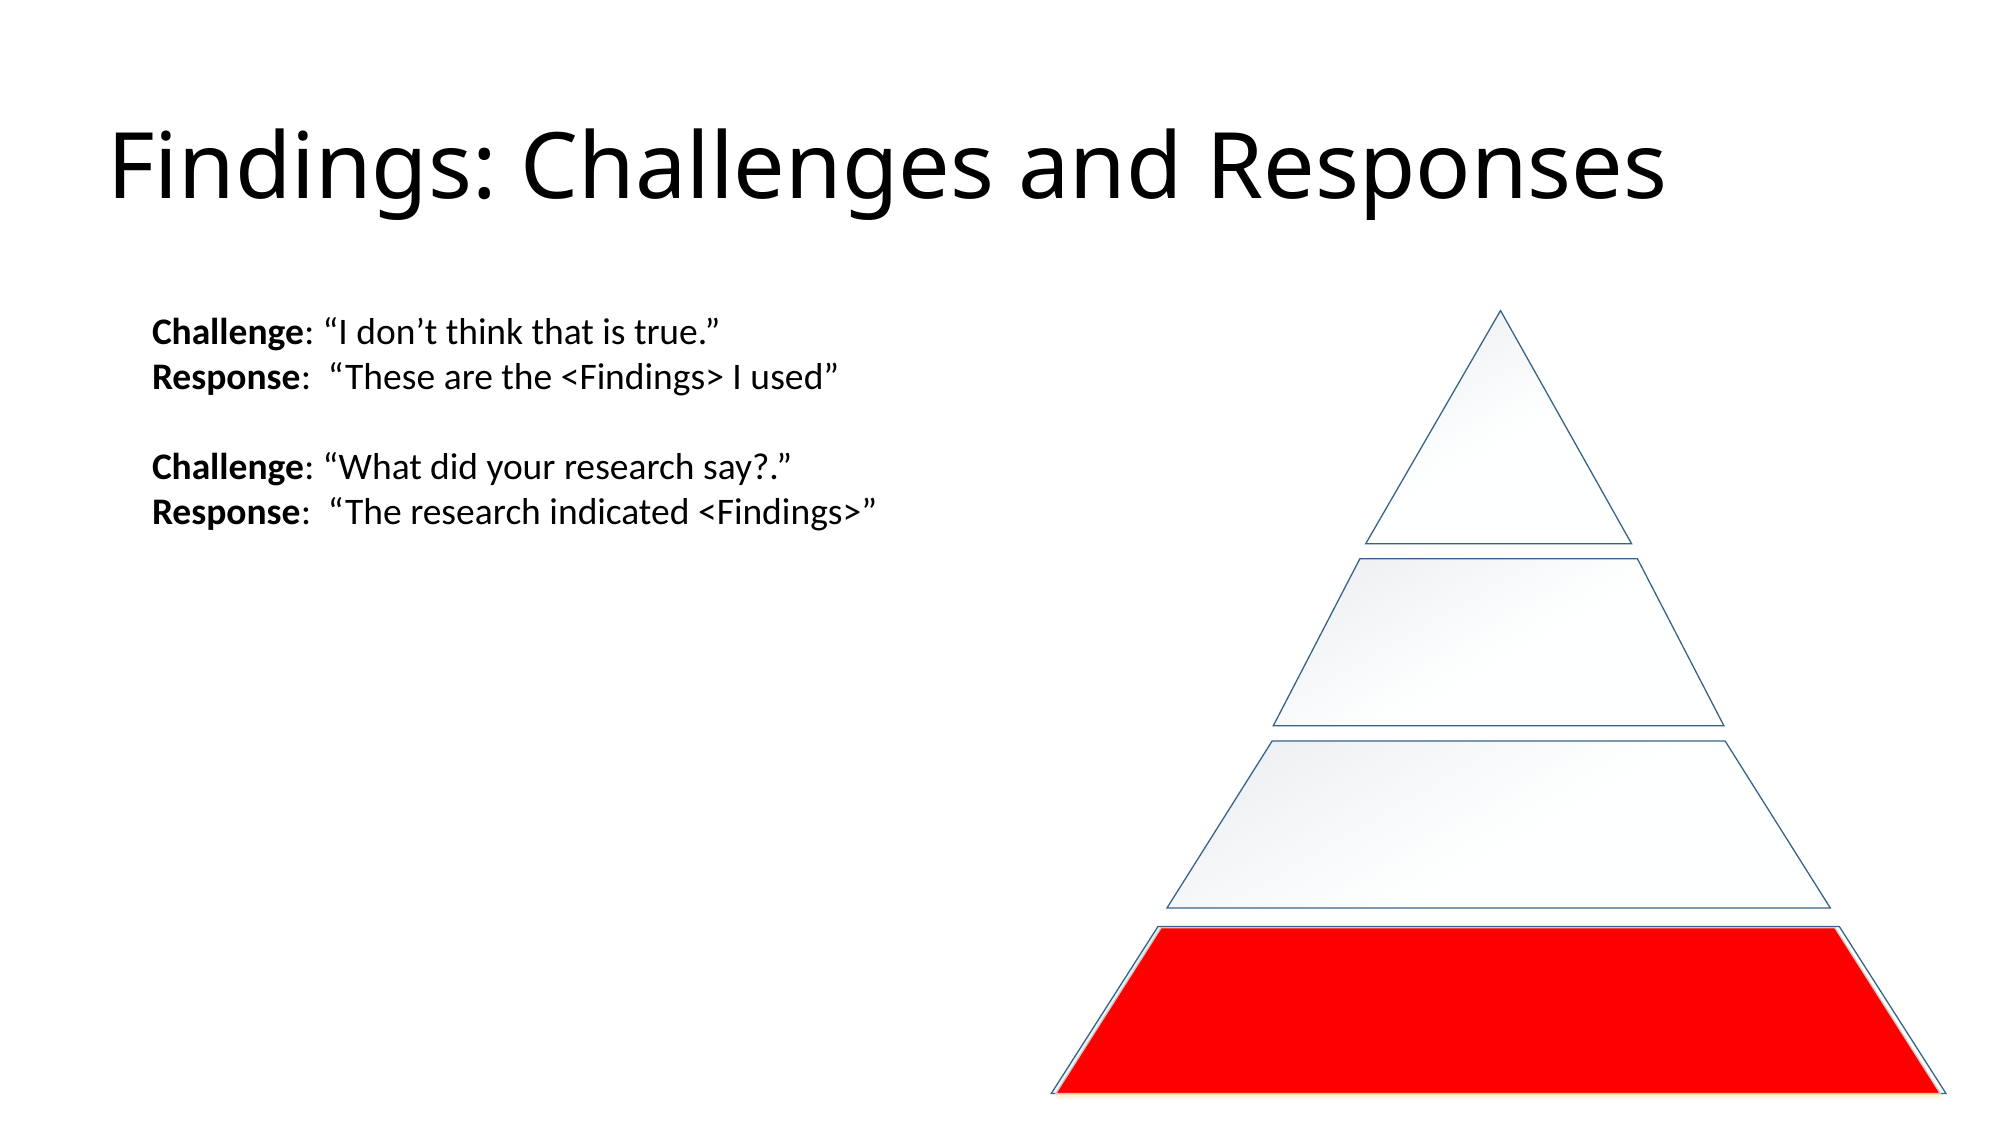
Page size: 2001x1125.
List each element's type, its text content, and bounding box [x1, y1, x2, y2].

title Findings: Challenges and Responses [92, 59, 1863, 278]
picture [1048, 307, 1947, 1103]
text_box Challenge: “I don’t think that is true.” Response: “These are the <Findings> I used” Challenge: “What did your research say?.” Response: “The research indicated <Findings>” [137, 299, 1131, 585]
